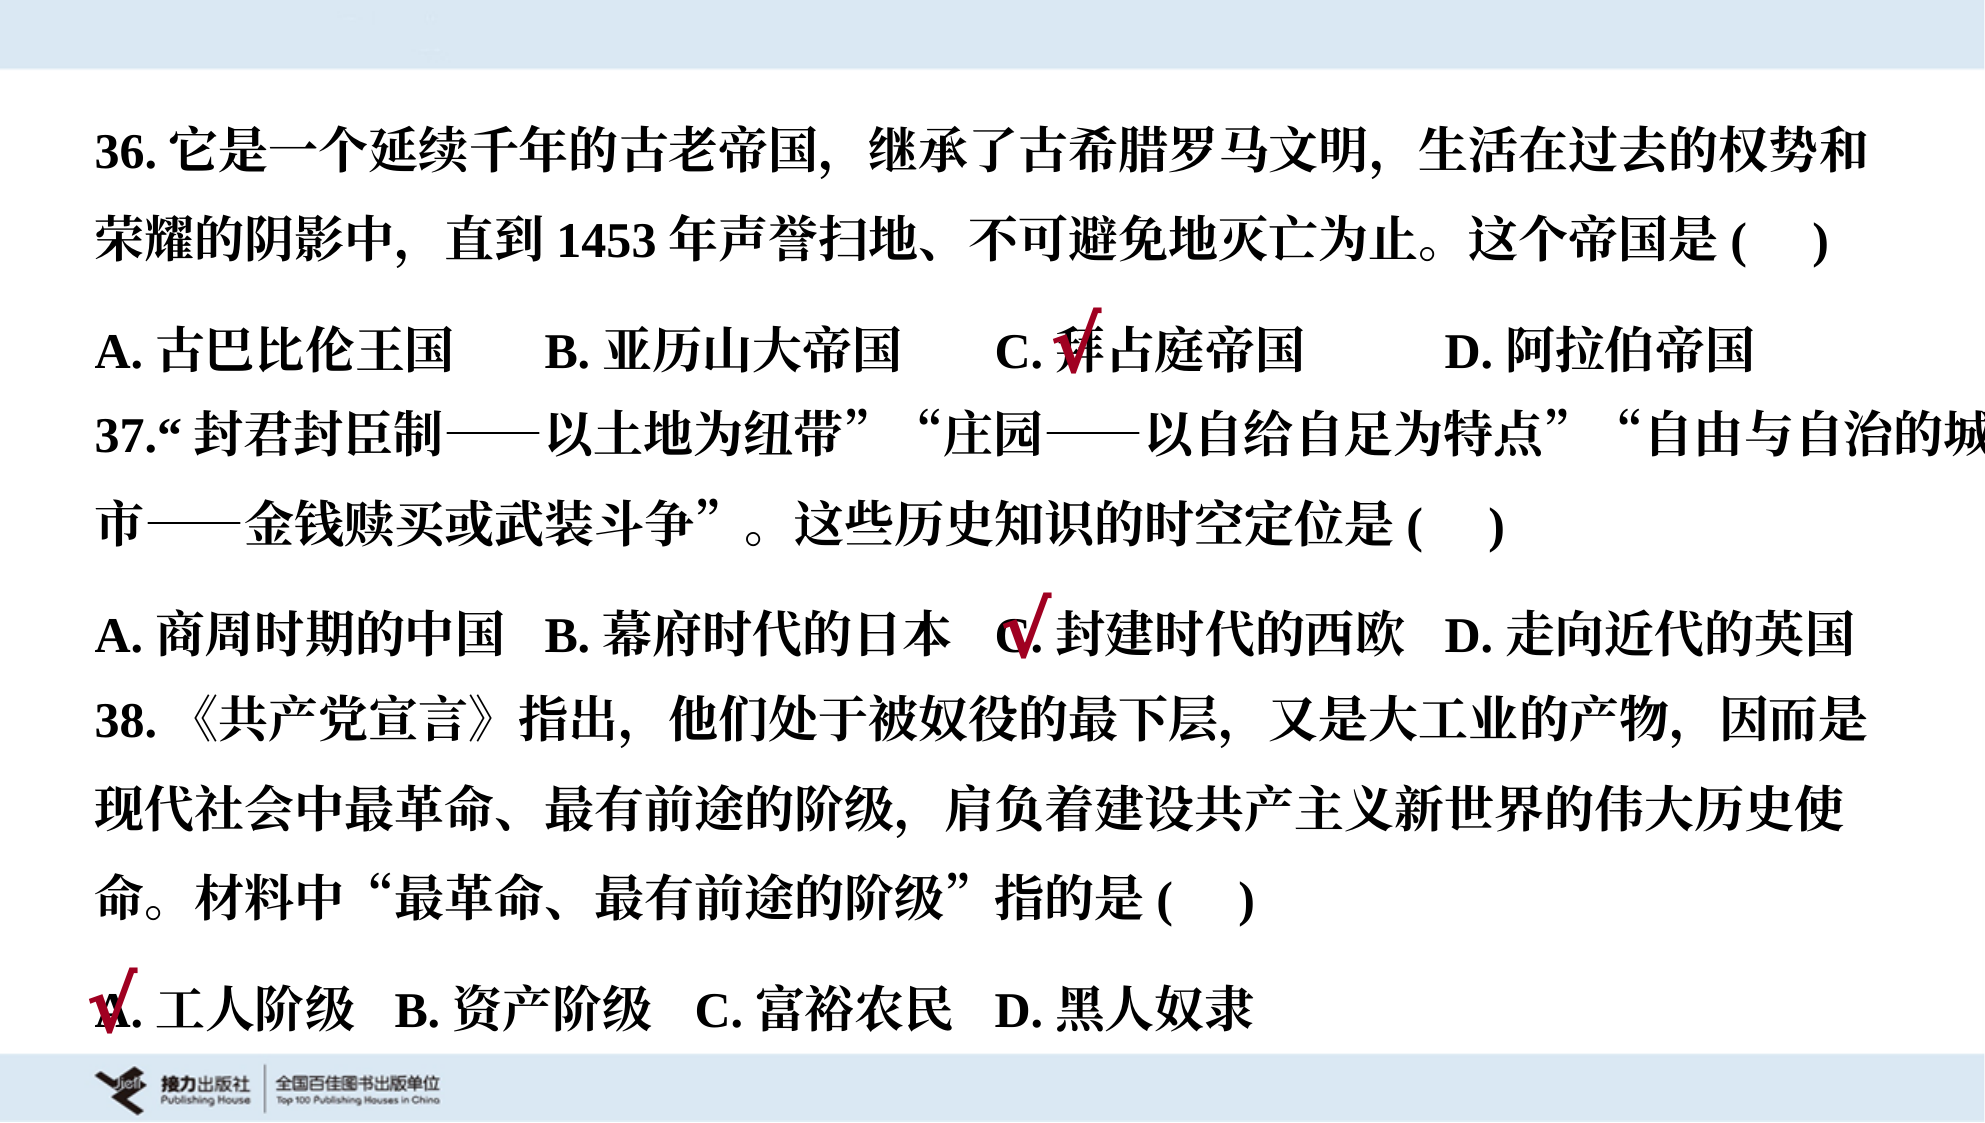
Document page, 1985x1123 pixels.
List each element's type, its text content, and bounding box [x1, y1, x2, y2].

text_box √ [86, 955, 139, 1048]
text_box 36.它是一个延续千年的古老帝国，继承了古希腊罗马文明，生活在过去的权势和 荣耀的阴影中，直到1453年声誉扫地、不可避免地灭亡为止。这个帝国是( ) [94, 88, 1892, 268]
text_box A.工人阶级 B.资产阶级 C.富裕农民 D.黑人奴隶 [94, 935, 1892, 1038]
text_box 38.《共产党宣言》指出，他们处于被奴役的最下层，又是大工业的产物，因而是 现代社会中最革命、最有前途的阶级，肩负着建设共产主义新世界的伟大历史使 命。材料中“最革命、最有前途的阶级”指的是( ) [94, 658, 1892, 927]
text_box √ [1050, 295, 1103, 389]
picture [0, 0, 1985, 1122]
text_box A.古巴比伦王国 B.亚历山大帝国 C.拜占庭帝国 D.阿拉伯帝国 [94, 275, 1892, 373]
text_box 37.“封君封臣制——以土地为纽带”“庄园——以自给自足为特点”“自由与自治的城 市——金钱赎买或武装斗争”。这些历史知识的时空定位是( ) [94, 373, 1892, 553]
text_box A.商周时期的中国 B.幕府时代的日本 C.封建时代的西欧 D.走向近代的英国 [94, 560, 1892, 658]
text_box √ [1000, 580, 1053, 674]
